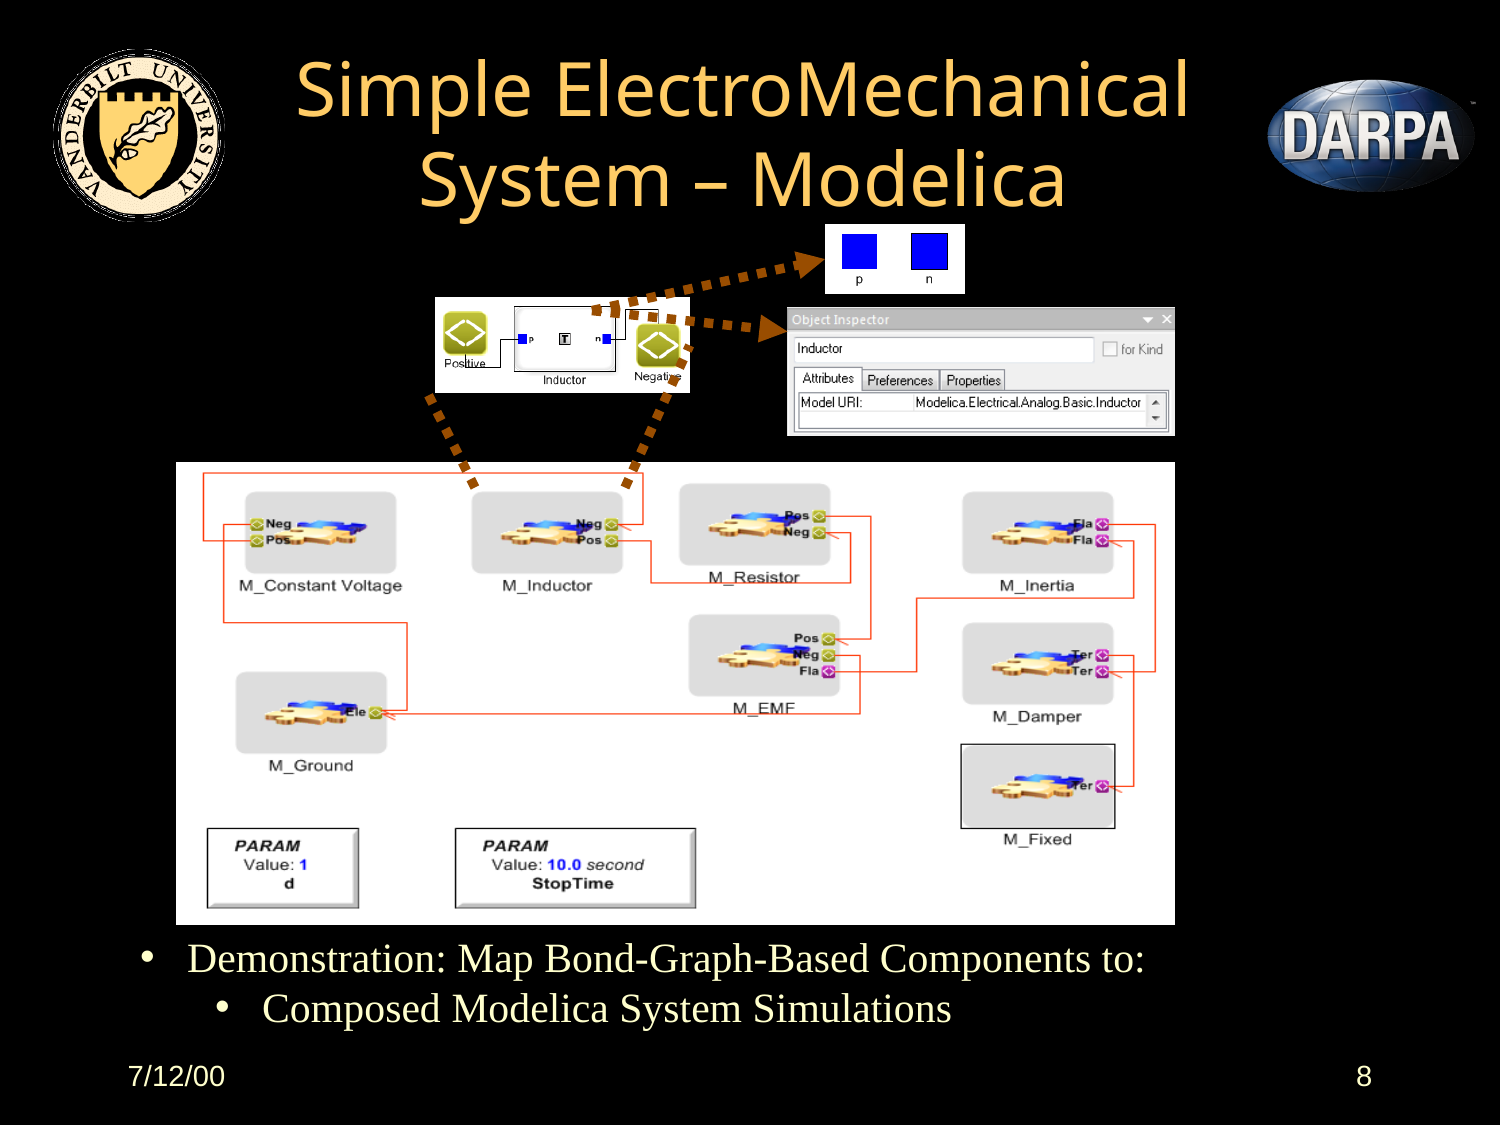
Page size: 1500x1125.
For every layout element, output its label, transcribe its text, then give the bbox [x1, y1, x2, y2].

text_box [424, 387, 476, 488]
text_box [591, 310, 788, 332]
picture [176, 462, 1176, 926]
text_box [624, 345, 690, 488]
picture [53, 49, 225, 222]
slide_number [112, 1037, 425, 1113]
slide_number 8 [1074, 1037, 1388, 1113]
picture [787, 307, 1176, 437]
picture [434, 297, 690, 394]
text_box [591, 258, 826, 311]
title Simple ElectroMechanical System – Modelica [224, 62, 1263, 201]
footer Demonstration: Map Bond-Graph-Based Components to: Composed Modelica System Simulations [125, 906, 1375, 1057]
picture [1264, 77, 1478, 194]
picture [824, 224, 965, 294]
